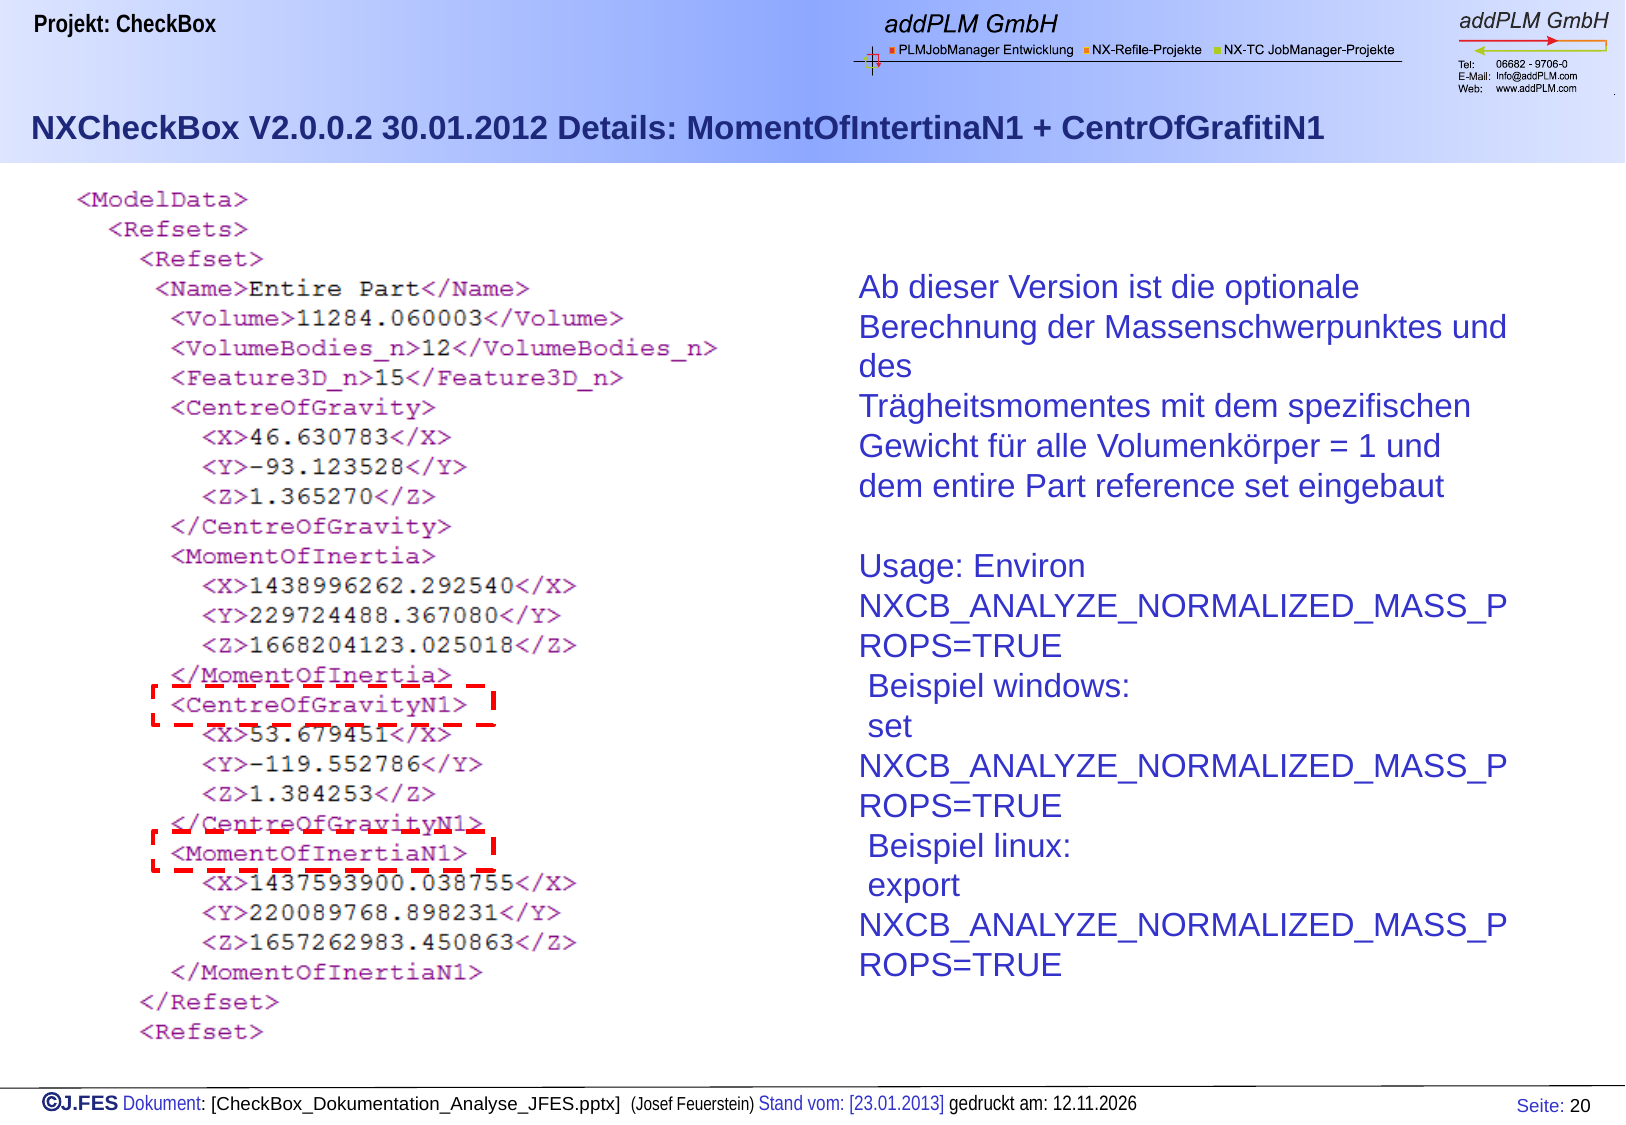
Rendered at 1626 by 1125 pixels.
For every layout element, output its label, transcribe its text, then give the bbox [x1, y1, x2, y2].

title NXCheckBox V2.0.0.2 30.01.2012 Details: MomentOfIntertinaN1 + CentrOfGrafitiN1 [30, 73, 1600, 137]
picture [72, 185, 745, 1047]
text_box Ab dieser Version ist die optionale Berechnung der Massenschwerpunktes und des Trägheitsmomentes mit dem spezifischen Gewicht für alle Volumenkörper = 1 und dem entire Part reference set eingebaut Usage: Environ NXCB_ANALYZE_NORMALIZED_MASS_PROPS=TRUE Beispiel windows: set NXCB_ANALYZE_NORMALIZED_MASS_PROPS=TRUE Beispiel linux: export NXCB_ANALYZE_NORMALIZED_MASS_PROPS=TRUE [843, 257, 1534, 991]
